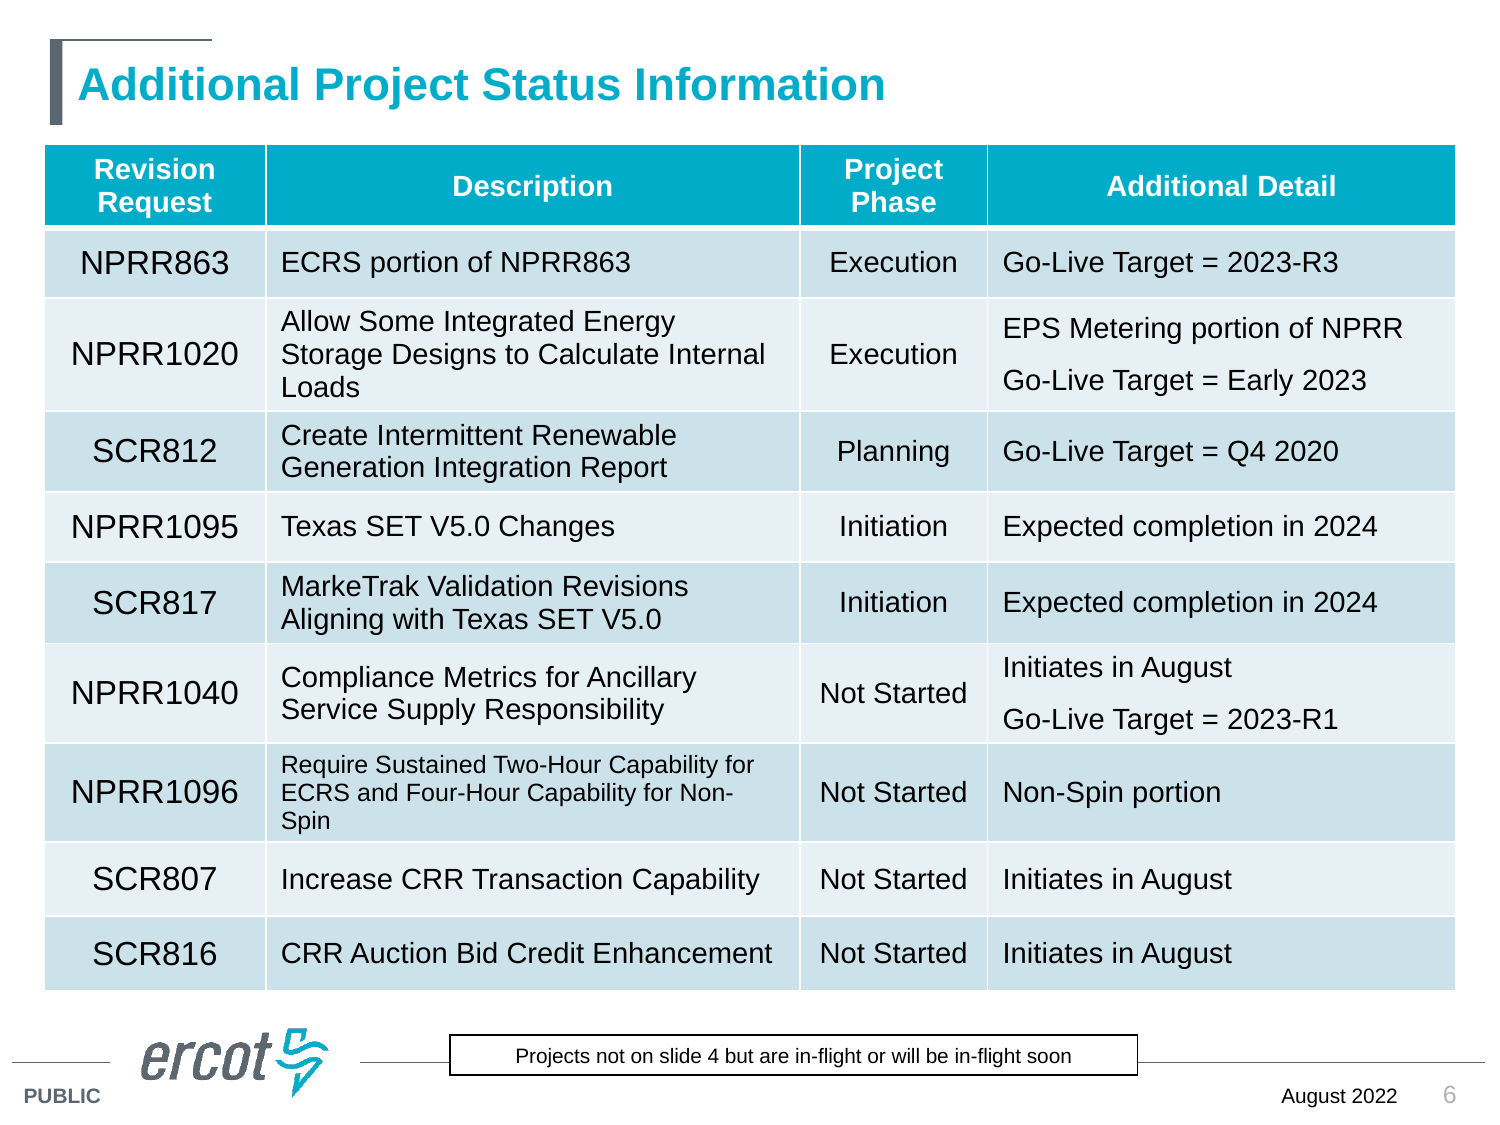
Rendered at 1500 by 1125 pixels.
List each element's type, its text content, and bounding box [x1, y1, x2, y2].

table_cell Allow Some Integrated Energy Storage Designs to Calculate Internal Loads [267, 299, 799, 410]
table_cell MarkeTrak Validation Revisions Aligning with Texas SET V5.0 [267, 563, 799, 643]
table_cell Initiation [801, 493, 987, 561]
table_cell NPRR1020 [45, 299, 265, 410]
table_header Project Phase [801, 145, 987, 225]
table_cell Compliance Metrics for Ancillary Service Supply Responsibility [267, 644, 799, 742]
table_cell Initiates in August [988, 917, 1455, 990]
table_cell ECRS portion of NPRR863 [267, 231, 799, 297]
table_cell Not Started [801, 744, 987, 841]
text_box Projects not on slide 4 but are in-flight or will be in-flight soon [449, 1035, 1138, 1075]
table_cell NPRR1095 [45, 493, 265, 561]
table_cell SCR807 [45, 843, 265, 915]
table_header Additional Detail [988, 145, 1455, 225]
table_cell Initiates in August Go-Live Target = 2023-R1 [988, 644, 1455, 742]
table_cell Execution [801, 231, 987, 297]
slide_number 6 [1412, 1076, 1488, 1112]
table_cell SCR816 [45, 917, 265, 990]
table_cell Execution [801, 299, 987, 410]
table_cell SCR812 [45, 412, 265, 491]
table_cell Expected completion in 2024 [988, 493, 1455, 561]
table_cell Texas SET V5.0 Changes [267, 493, 799, 561]
table_cell Increase CRR Transaction Capability [267, 843, 799, 915]
table_cell NPRR863 [45, 231, 265, 297]
table_cell Planning [801, 412, 987, 491]
table_cell Not Started [801, 917, 987, 990]
table_cell Go-Live Target = 2023-R3 [988, 231, 1455, 297]
picture [137, 1024, 332, 1100]
table_cell Go-Live Target = Q4 2020 [988, 412, 1455, 491]
table_cell SCR817 [45, 563, 265, 643]
table_cell Initiation [801, 563, 987, 643]
table_header Revision Request [45, 145, 265, 225]
table_cell Initiates in August [988, 843, 1455, 915]
table_cell Require Sustained Two-Hour Capability for ECRS and Four-Hour Capability for Non-Spin [267, 744, 799, 841]
table_cell NPRR1096 [45, 744, 265, 841]
table_cell Create Intermittent Renewable Generation Integration Report [267, 412, 799, 491]
title Additional Project Status Information [62, 47, 1025, 133]
table_header Description [267, 145, 799, 225]
table_cell Not Started [801, 843, 987, 915]
table_cell Expected completion in 2024 [988, 563, 1455, 643]
table_cell NPRR1040 [45, 644, 265, 742]
table_cell CRR Auction Bid Credit Enhancement [267, 917, 799, 990]
table_cell Not Started [801, 644, 987, 742]
table_cell Non-Spin portion [988, 744, 1455, 841]
table_cell EPS Metering portion of NPRR Go-Live Target = Early 2023 [988, 299, 1455, 410]
